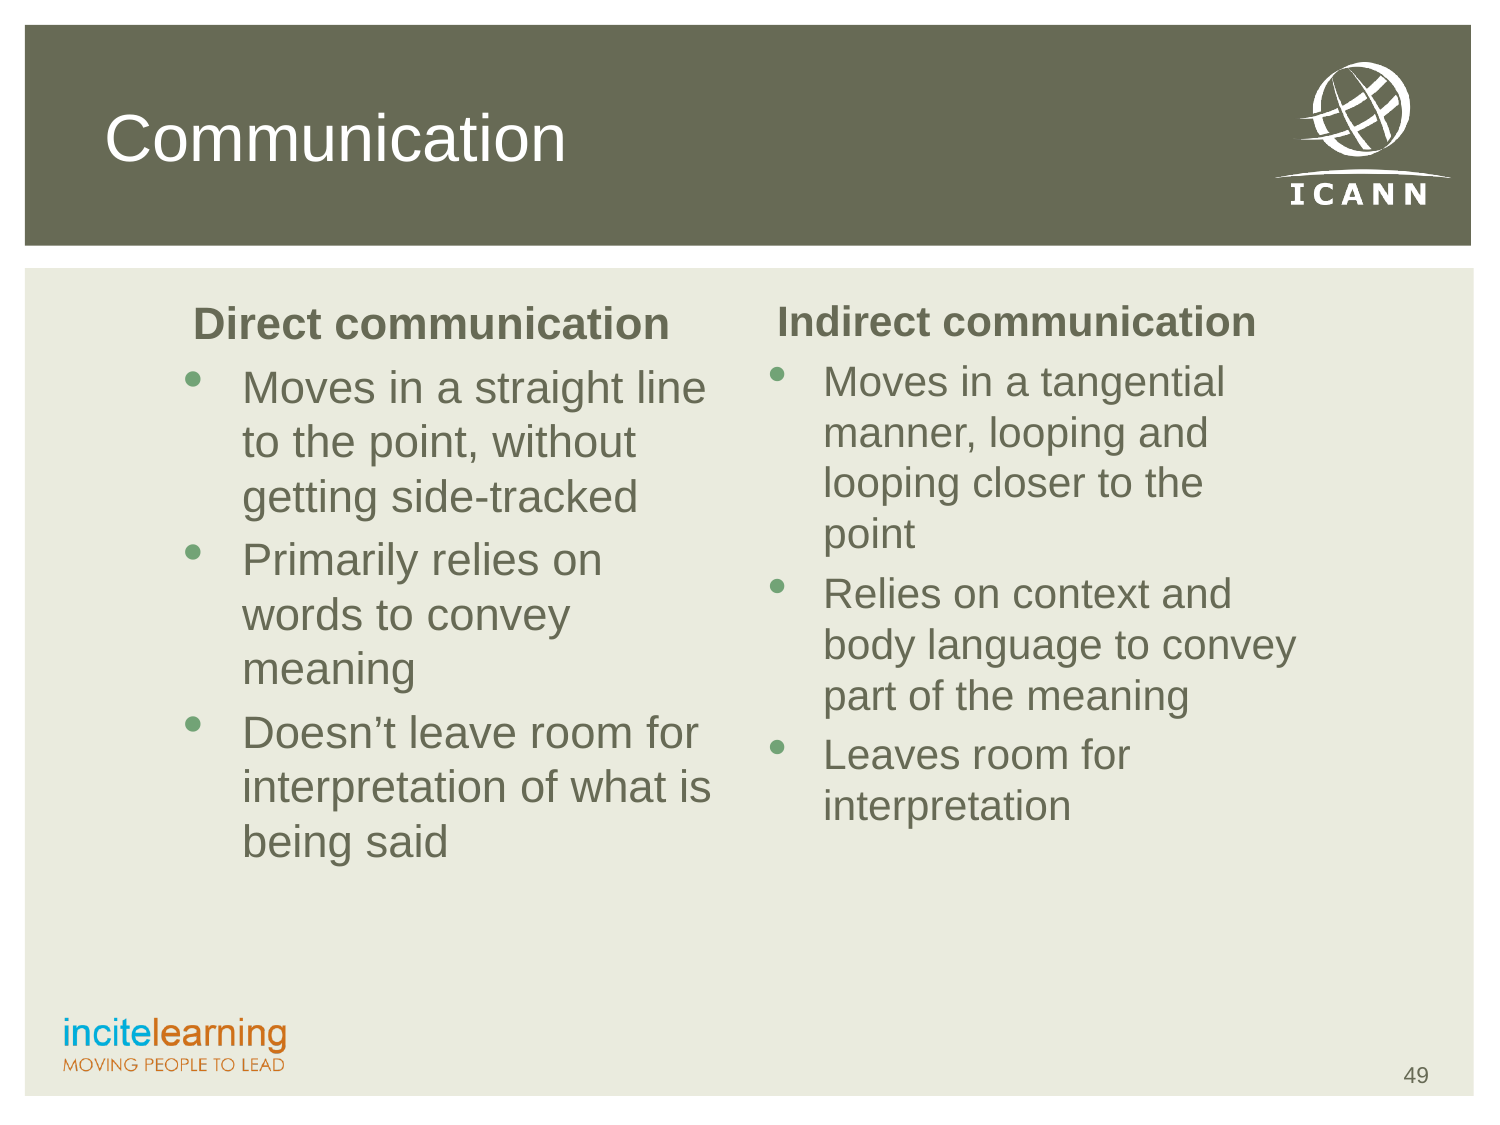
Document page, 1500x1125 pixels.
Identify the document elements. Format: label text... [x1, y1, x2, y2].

picture [1273, 62, 1453, 205]
picture [62, 1012, 288, 1076]
list Direct communication Moves in a straight line to the point, without getting side-tracked Primarily relies on words to convey meaning Doesn’t leave room for interpretation of what is being said [170, 286, 733, 878]
text_box Communication [89, 87, 583, 183]
list Indirect communication Moves in a tangential manner, looping and looping closer to the point Relies on context and body language to convey part of the meaning Leaves room for interpretation [755, 286, 1318, 878]
slide_number 49 [1370, 1049, 1469, 1097]
